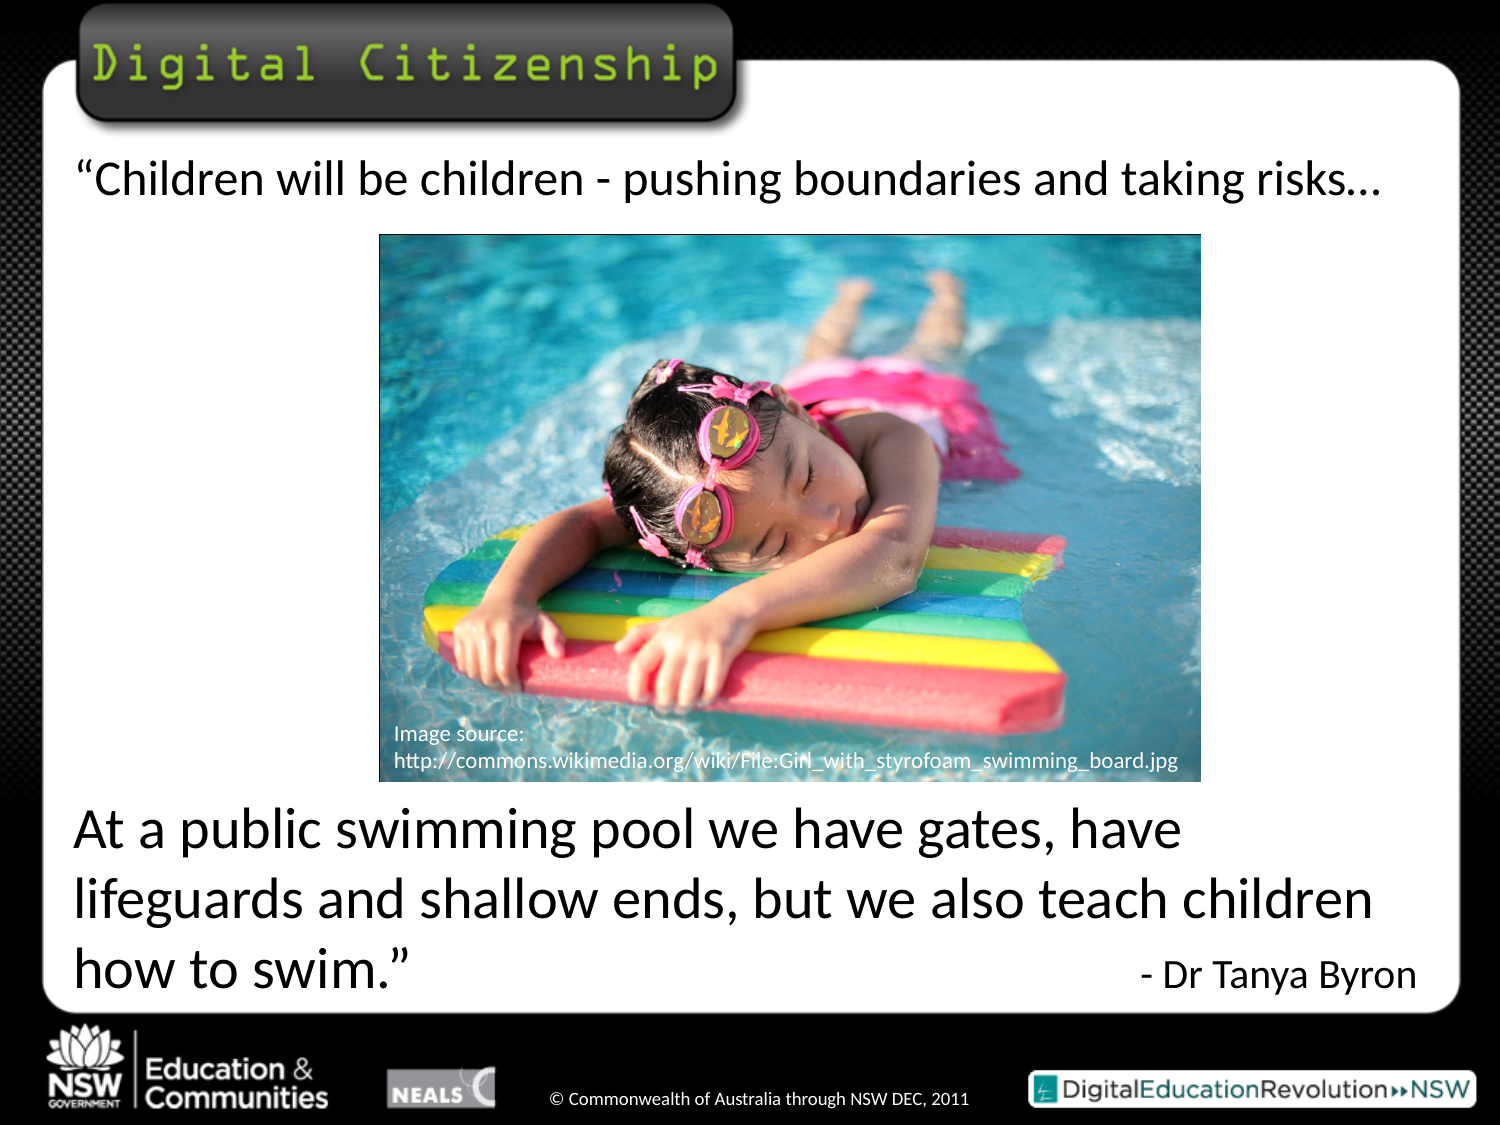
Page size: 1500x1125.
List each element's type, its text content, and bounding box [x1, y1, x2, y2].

text_box “Children will be children - pushing boundaries and taking risks… At a public swimming pool we have gates, have lifeguards and shallow ends, but we also teach children how to swim.” - Dr Tanya Byron [58, 137, 1440, 1008]
picture [0, 0, 1500, 1125]
